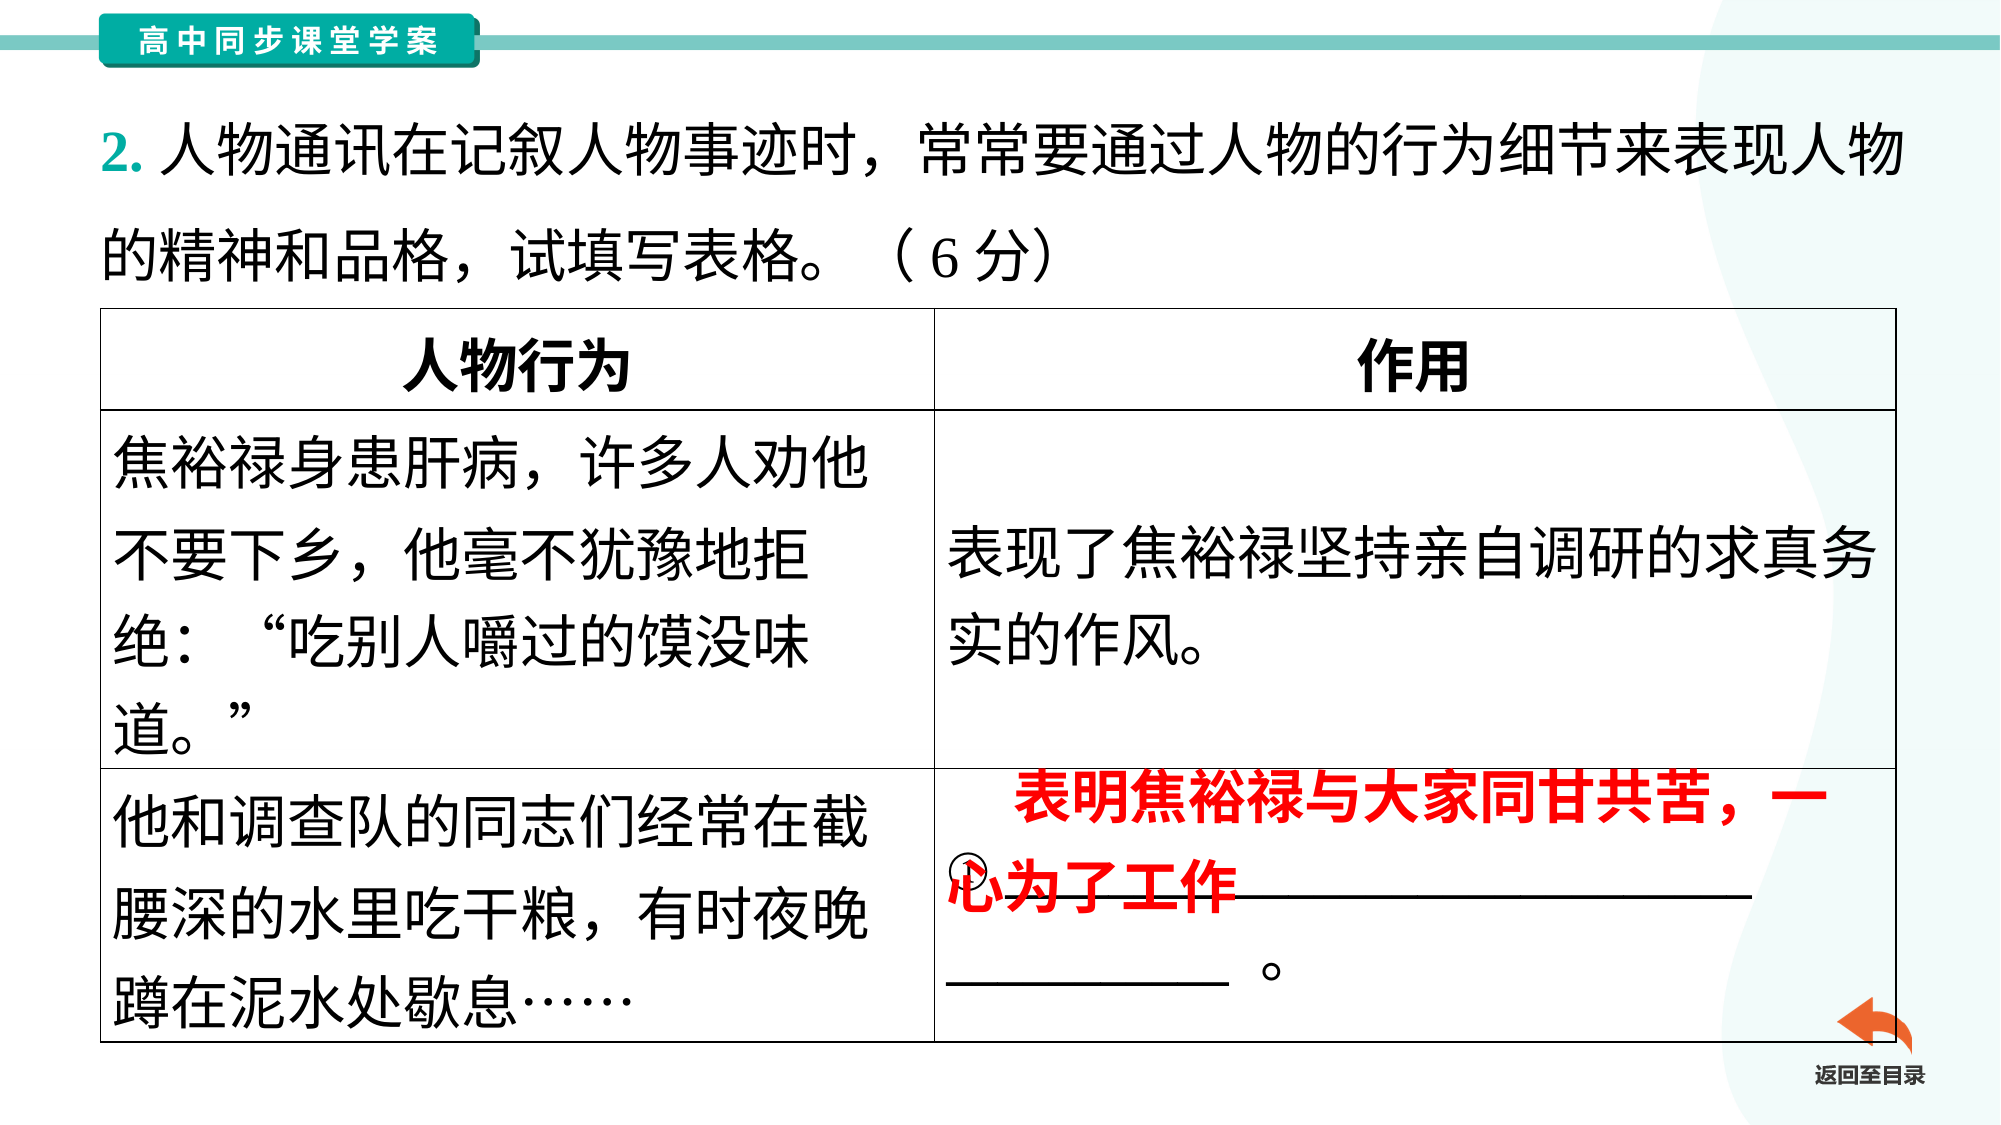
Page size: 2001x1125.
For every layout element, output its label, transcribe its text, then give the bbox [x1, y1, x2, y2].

table_header 人物行为 [101, 309, 934, 409]
text_box 表明焦裕禄与大家同甘共苦，一心为了工作 [946, 738, 1887, 921]
table_cell ① _____________________________ ___________ 。 [935, 769, 1895, 1041]
table_cell 焦裕禄身患肝病，许多人劝他 不要下乡，他毫不犹豫地拒 绝：“吃别人嚼过的馍没味道。” [101, 411, 934, 768]
table_cell 表现了焦裕禄坚持亲自调研的求真务 实的作风。 [935, 411, 1895, 768]
table_cell 他和调查队的同志们经常在截 腰深的水里吃干粮，有时夜晚 蹲在泥水处歇息…… [101, 769, 934, 1041]
table_header 作用 [935, 309, 1895, 409]
picture [0, 0, 2000, 1125]
text_box 2.人物通讯在记叙人物事迹时，常常要通过人物的行为细节来表现人物 的精神和品格，试填写表格。（6分） [100, 76, 1899, 290]
